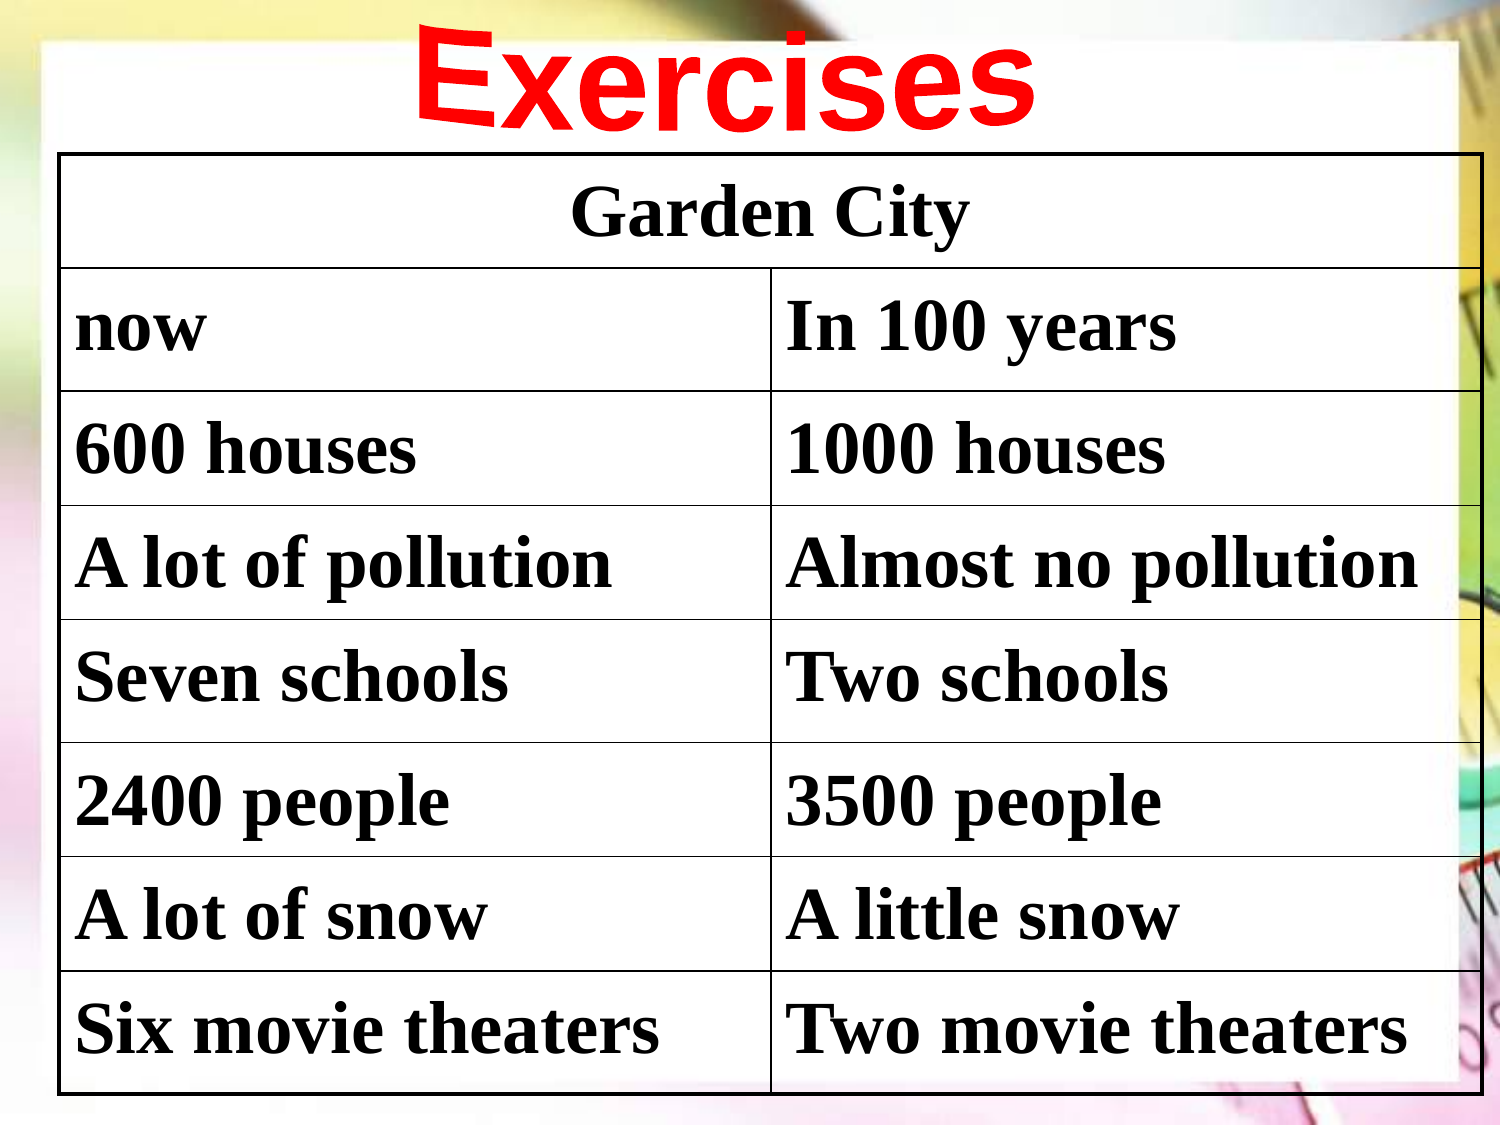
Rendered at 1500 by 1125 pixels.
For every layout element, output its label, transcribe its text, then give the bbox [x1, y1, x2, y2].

table_cell Two movie theaters [772, 972, 1480, 1092]
table_cell A lot of pollution [61, 506, 770, 619]
table_cell Six movie theaters [61, 972, 770, 1092]
picture [0, 0, 1500, 1125]
table_cell 2400 people [61, 743, 770, 856]
table_cell A lot of snow [61, 857, 770, 970]
table_cell A little snow [772, 857, 1480, 970]
table_cell 1000 houses [772, 392, 1480, 505]
table_cell 600 houses [61, 392, 770, 505]
table_cell now [61, 269, 770, 390]
table_cell Seven schools [61, 620, 770, 742]
table_cell Almost no pollution [772, 506, 1480, 619]
table_cell In 100 years [772, 269, 1480, 390]
table_header Garden City [61, 156, 1480, 267]
table_cell 3500 people [772, 743, 1480, 856]
table_cell Two schools [772, 620, 1480, 742]
